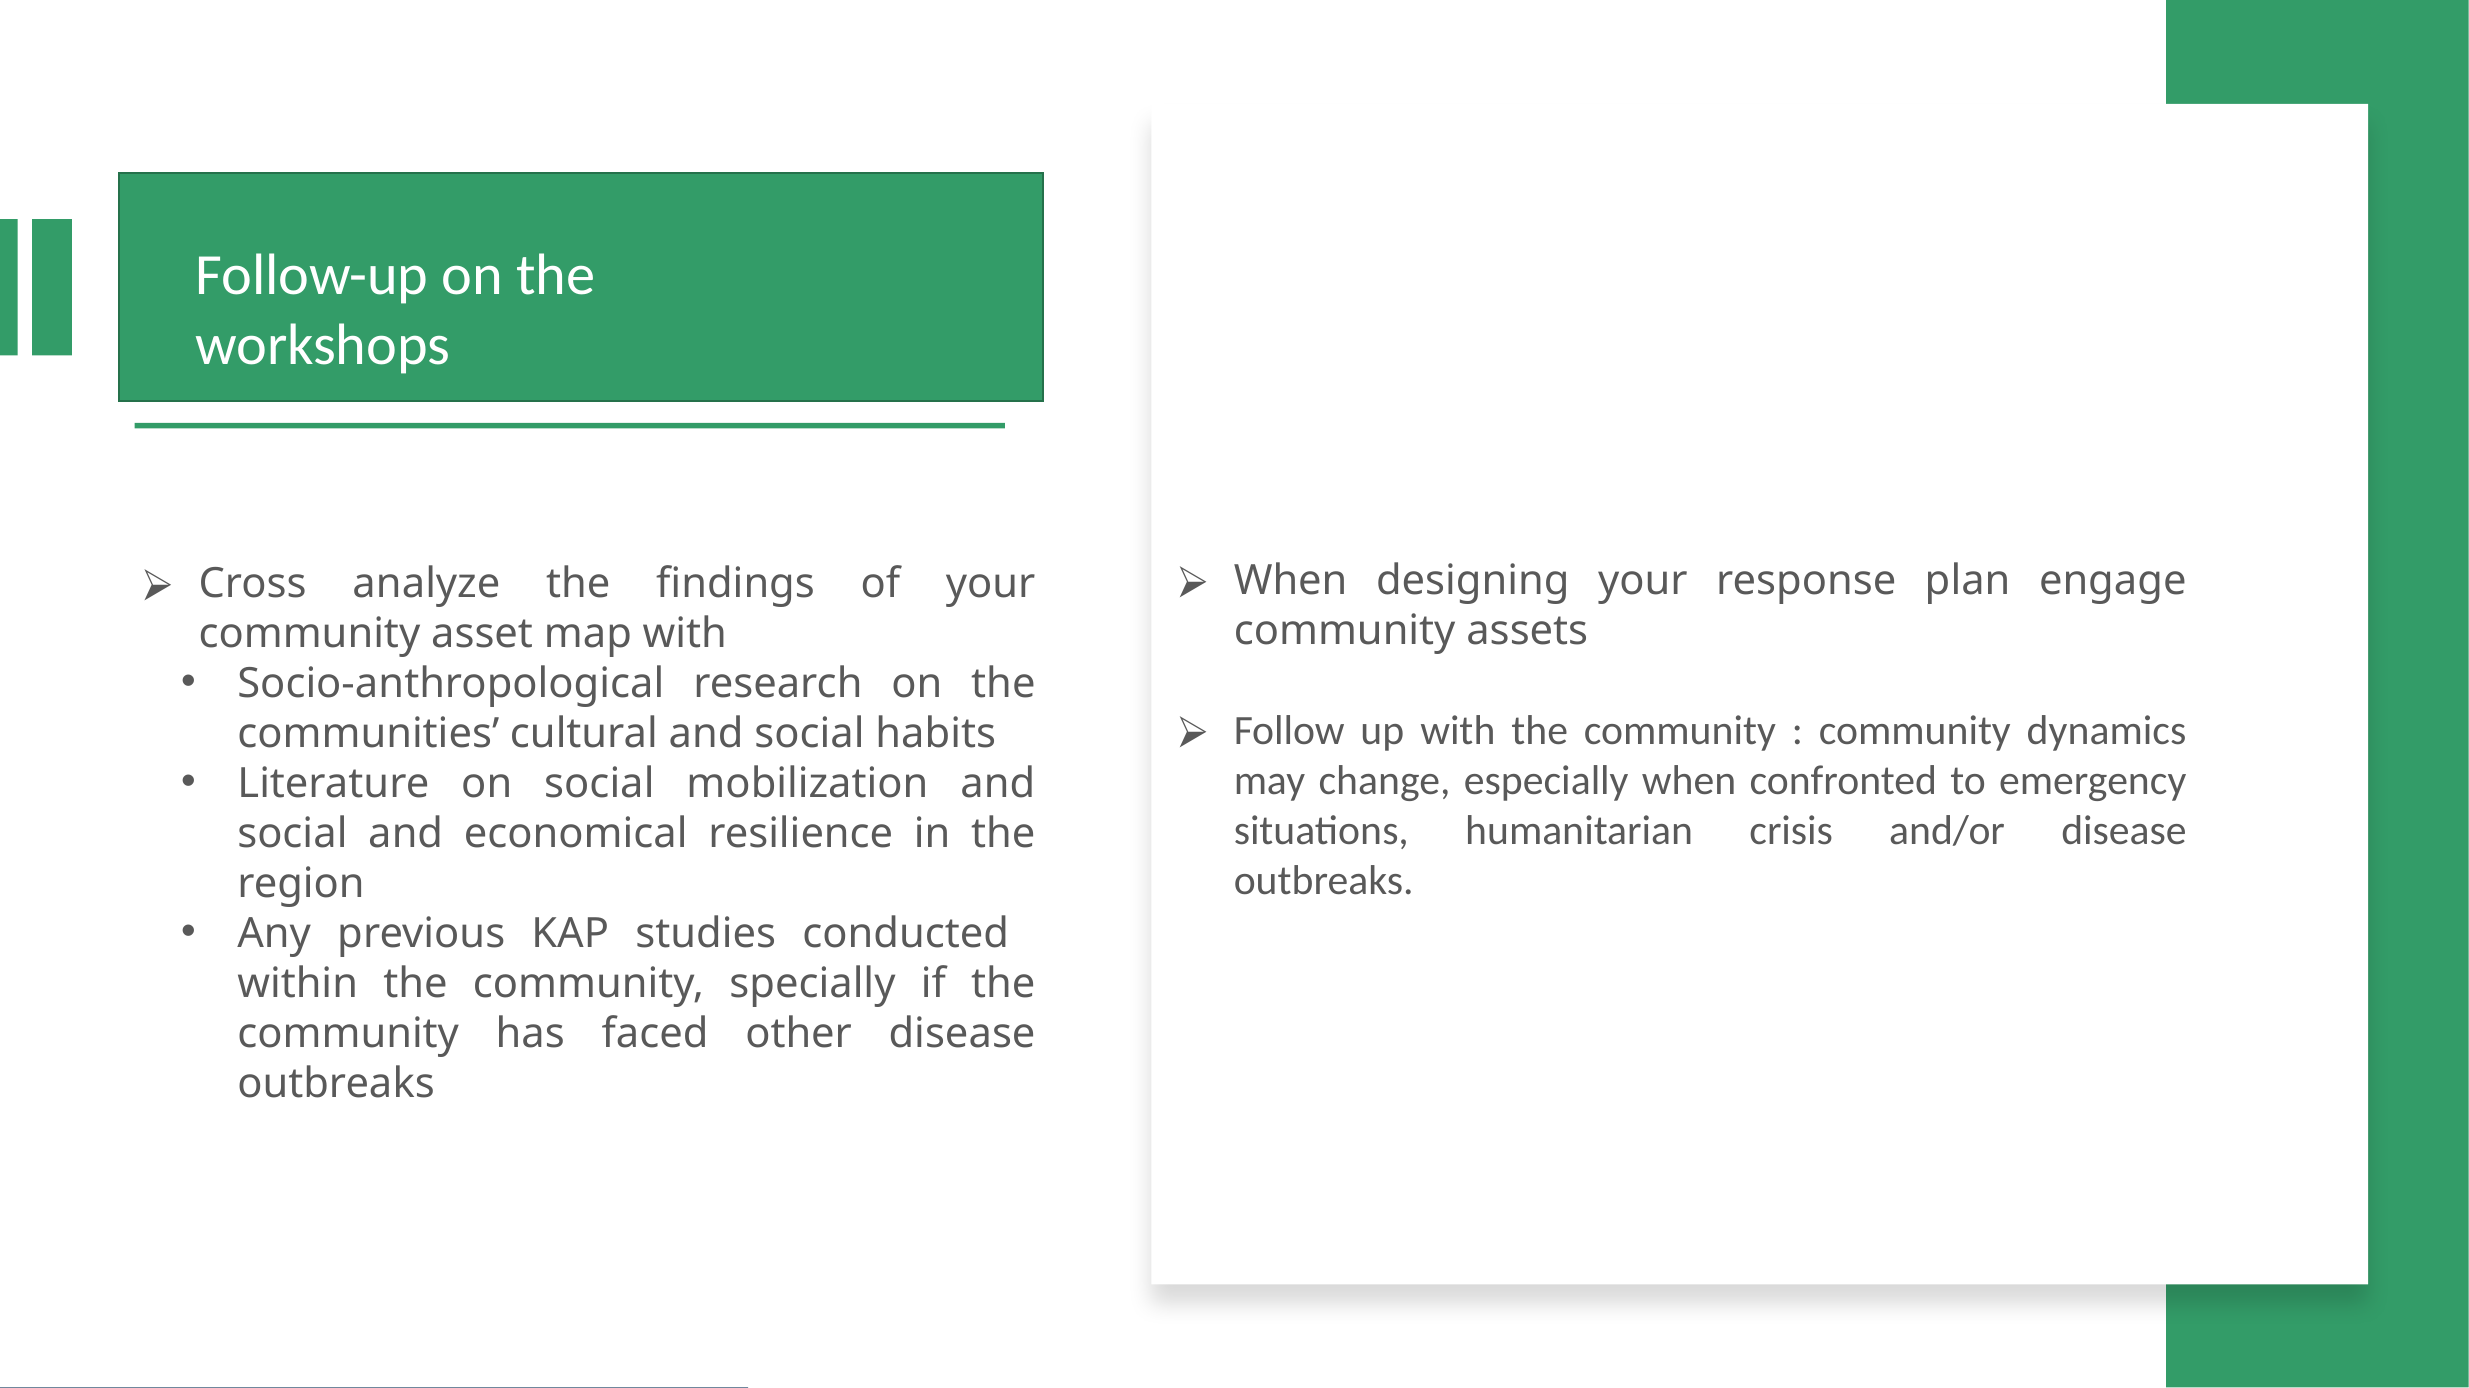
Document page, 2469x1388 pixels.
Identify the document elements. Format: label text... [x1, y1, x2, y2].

text_box Follow-up on the workshops [180, 228, 808, 429]
title [119, 173, 1043, 402]
text_box [134, 422, 180, 429]
text_box Cross analyze the findings of your community asset map with Socio-anthropological research on the communities’ cultural and social habits Literature on social mobilization and social and economical resilience in the region Any previous KAP studies conducted within the community, specially if the community has faced other disease outbreaks [127, 497, 1051, 1113]
text_box [2166, 0, 2469, 1388]
text_box [0, 0, 2166, 1388]
text_box [1151, 103, 2369, 1285]
text_box When designing your response plan engage community assets Follow up with the community : community dynamics may change, especially when confronted to emergency situations, humanitarian crisis and/or disease outbreaks. [1162, 545, 2203, 911]
text_box [808, 422, 1005, 429]
text_box [119, 449, 1043, 1277]
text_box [0, 218, 73, 356]
